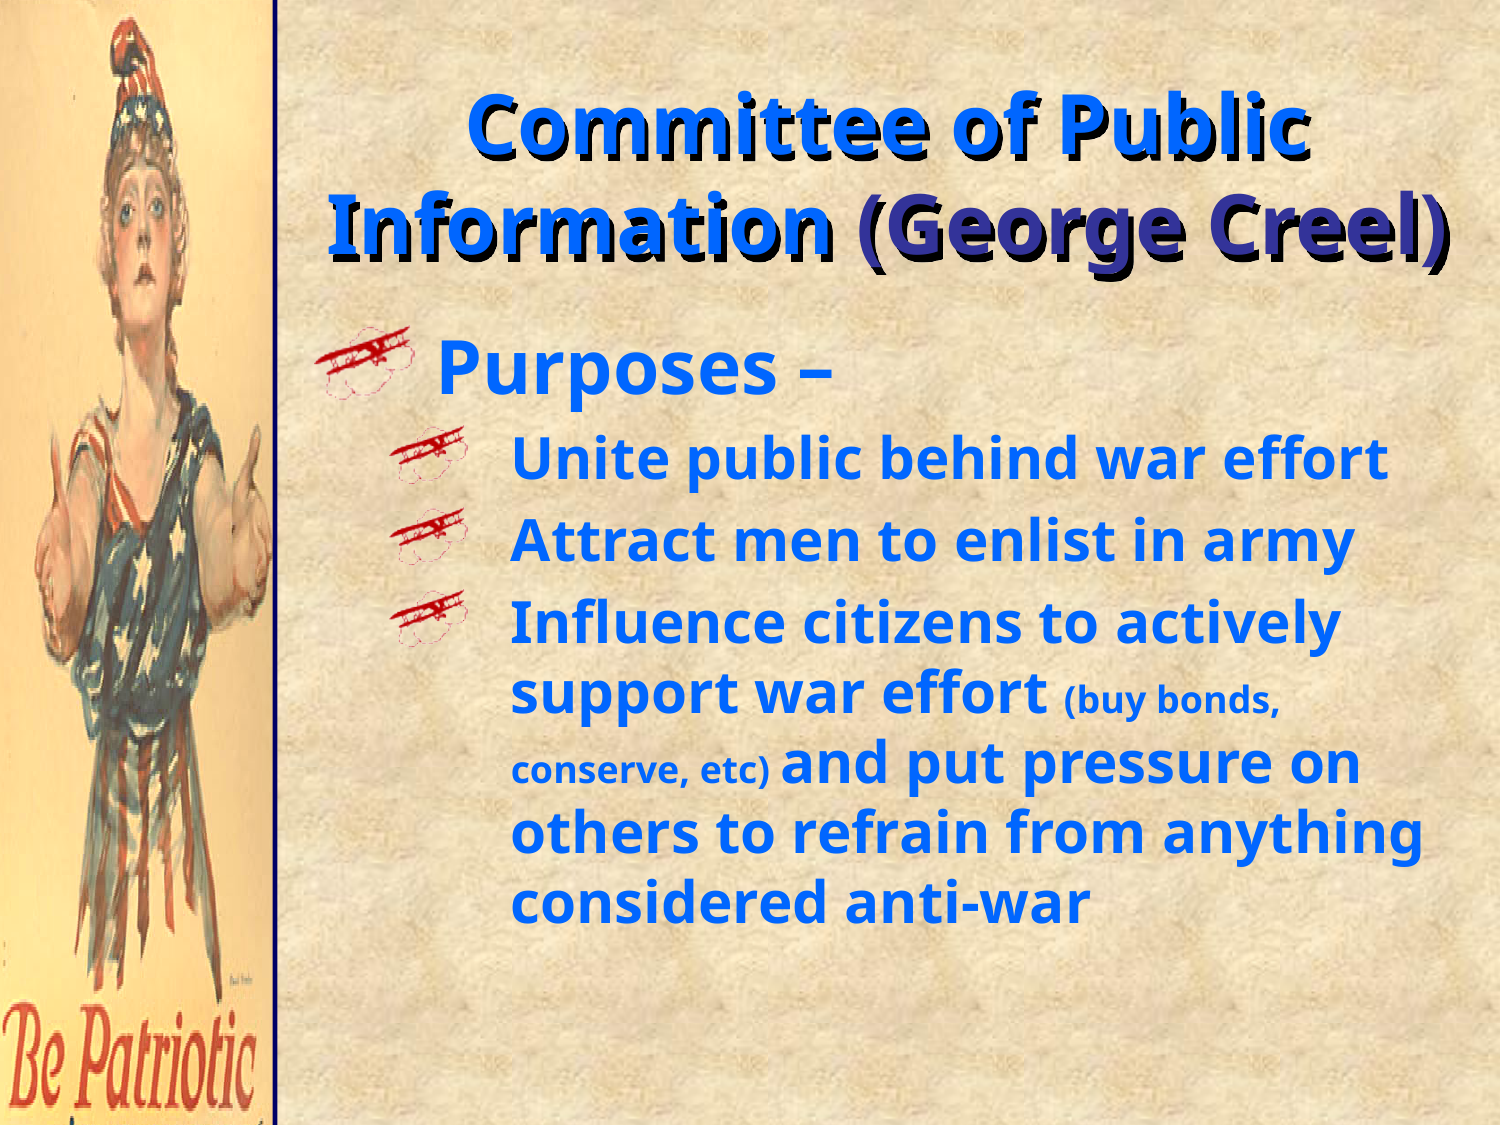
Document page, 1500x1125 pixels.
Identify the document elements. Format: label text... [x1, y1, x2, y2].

title Committee of Public Information (George Creel) [287, 62, 1488, 280]
picture [278, 0, 1500, 1125]
text_box Purposes – Unite public behind war effort Attract men to enlist in army Influence citizens to actively support war effort (buy bonds, conserve, etc) and put pressure on others to refrain from anything considered anti-war [300, 312, 1463, 1063]
picture [0, 0, 272, 1125]
